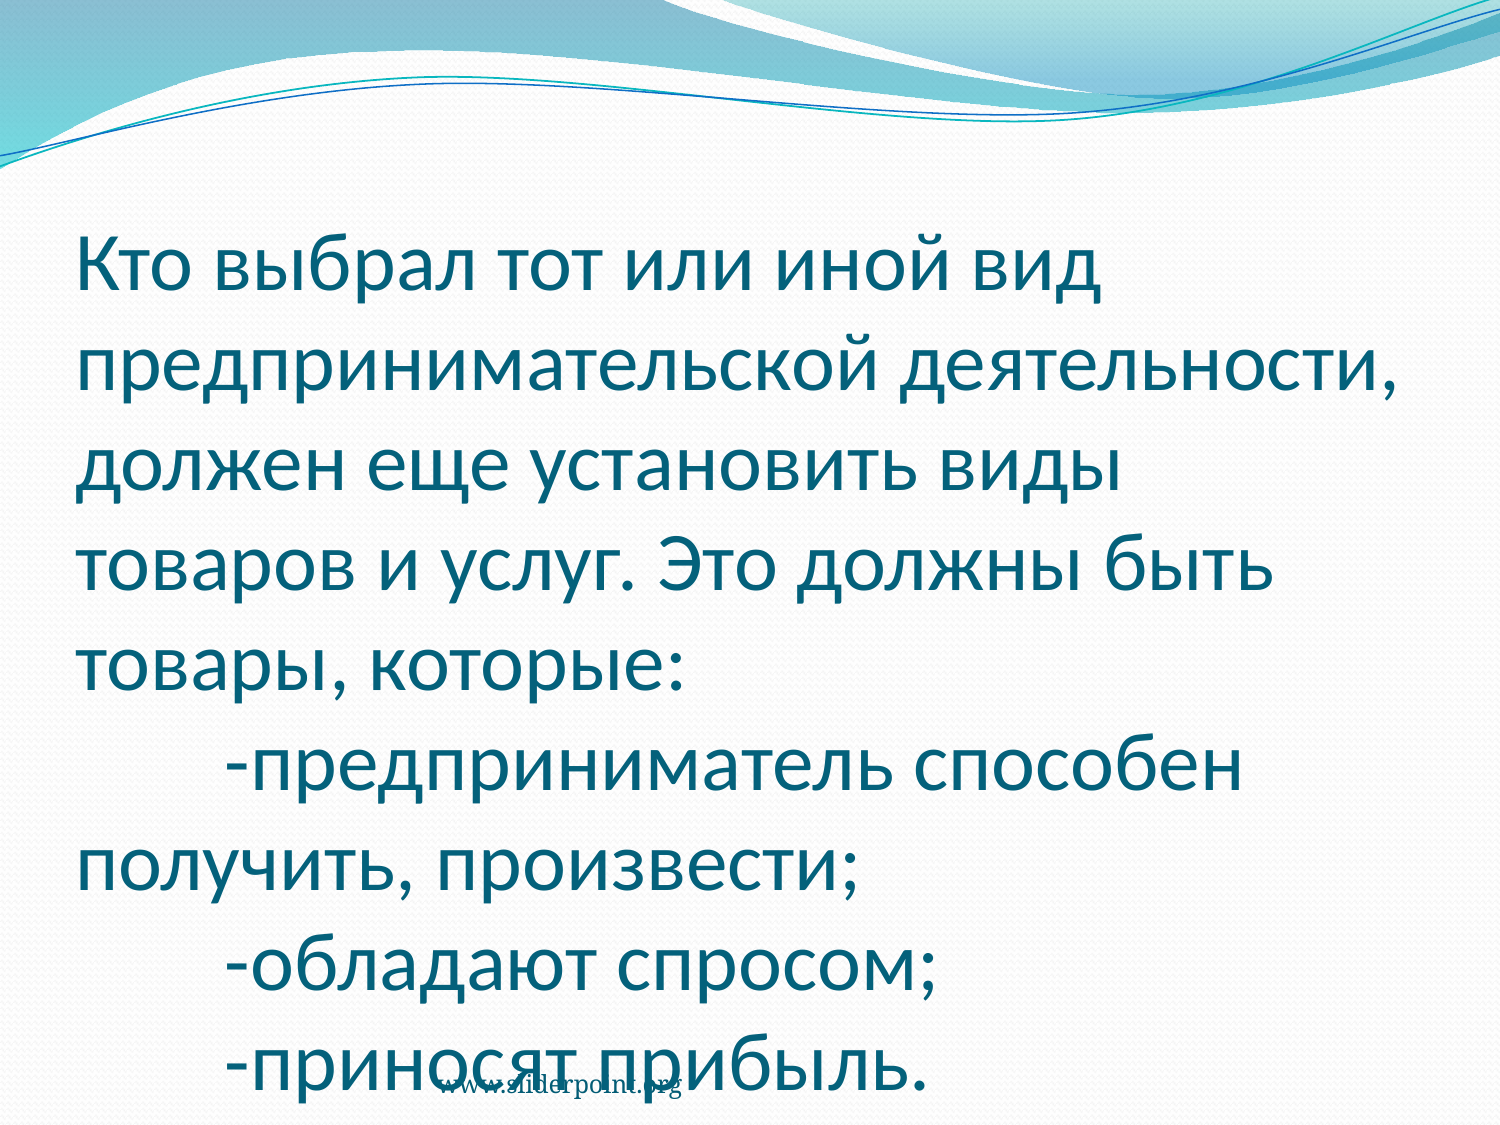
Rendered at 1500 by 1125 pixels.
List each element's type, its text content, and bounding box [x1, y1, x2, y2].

footer www.sliderpoint.org [437, 1042, 988, 1103]
title Кто выбрал тот или иной вид предпринимательской деятельности, должен еще установить виды товаров и услуг. Это должны быть товары, которые: -предприниматель способен получить, произвести; -обладают спросом; -приносят прибыль. [75, 45, 1425, 1125]
